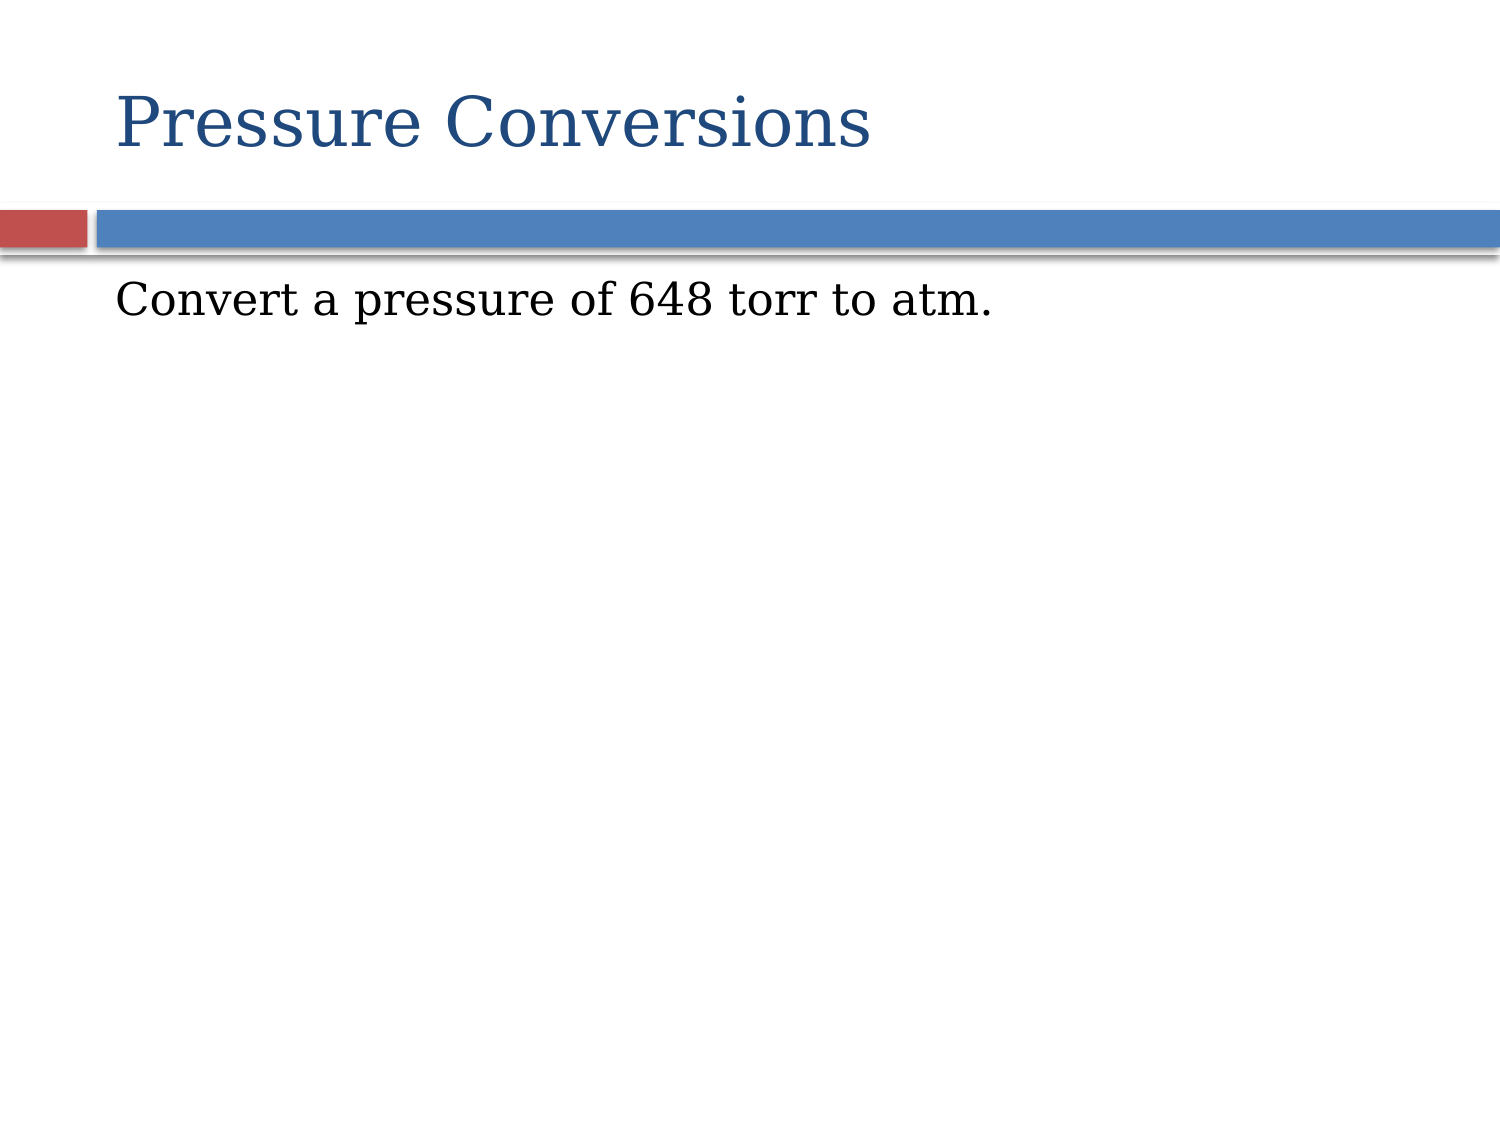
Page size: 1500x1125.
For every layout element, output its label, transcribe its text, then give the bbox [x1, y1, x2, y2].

title Pressure Conversions [100, 37, 1438, 200]
list Convert a pressure of 648 torr to atm. [100, 262, 1438, 1000]
